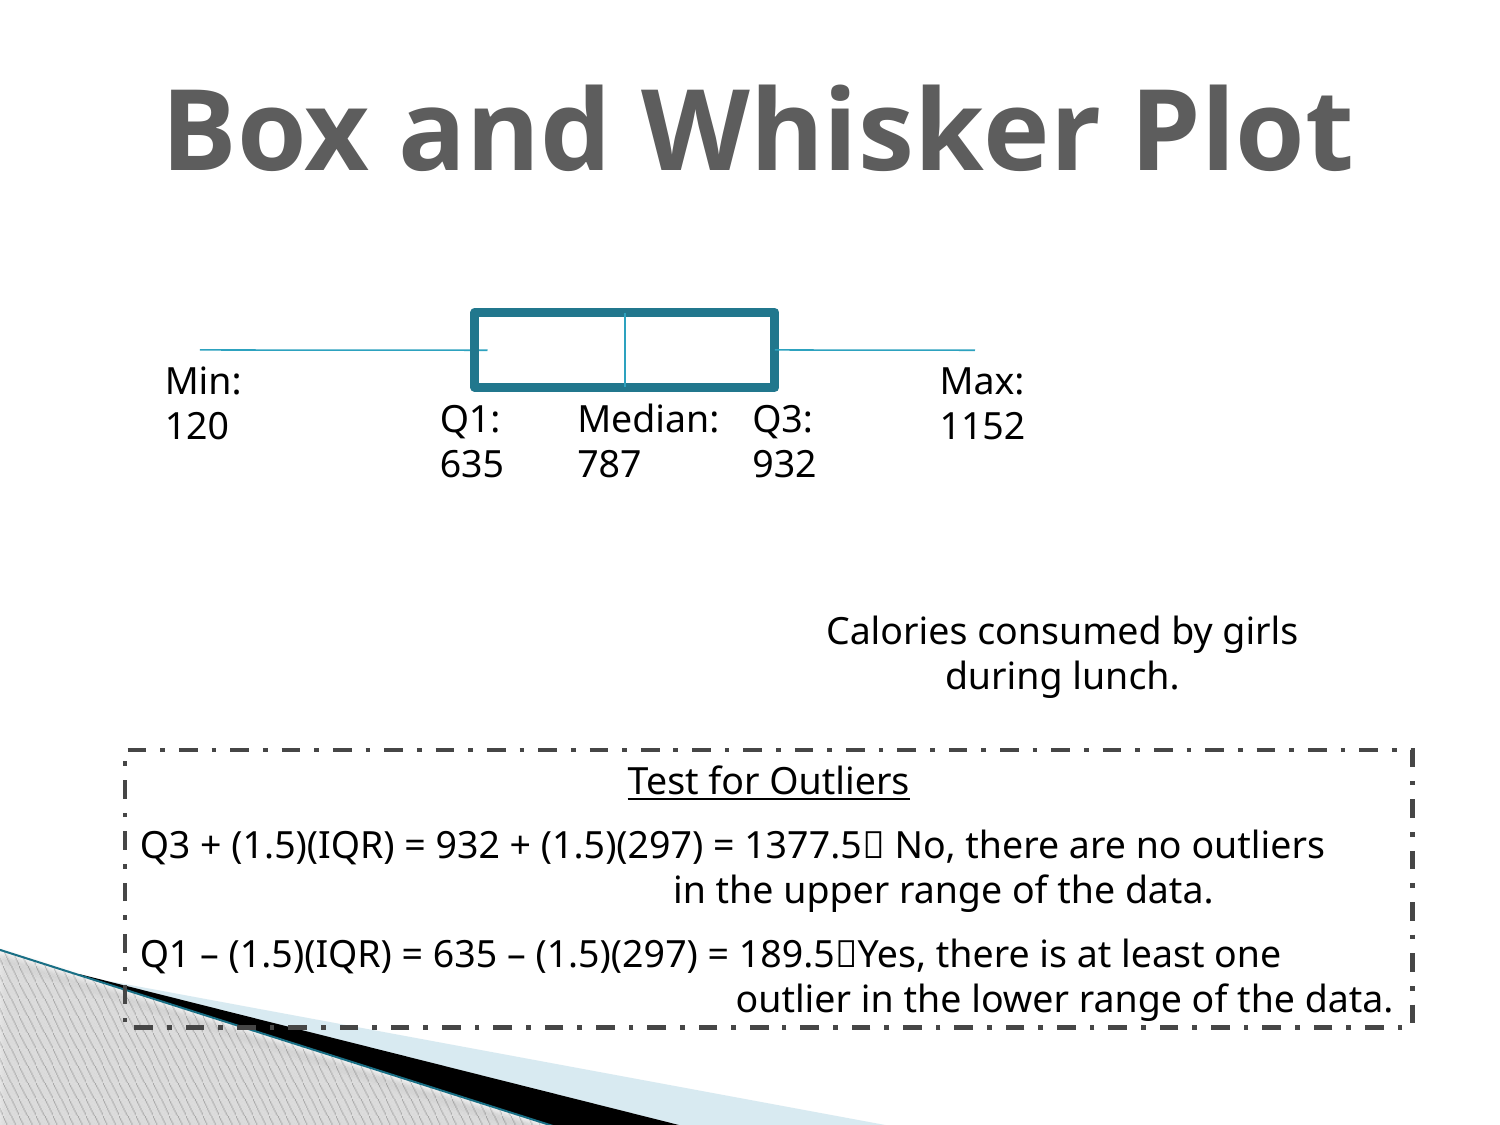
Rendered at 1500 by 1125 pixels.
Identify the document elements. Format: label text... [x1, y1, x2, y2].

text_box Box and Whisker Plot [146, 49, 1370, 200]
text_box Max: 1152 [924, 349, 1063, 455]
text_box Test for Outliers Q3 + (1.5)(IQR) = 932 + (1.5)(297) = 1377.5 No, there are no outliers in the upper range of the data. Q1 – (1.5)(IQR) = 635 – (1.5)(297) = 189.5Yes, there is at least one outlier in the lower range of the data. [124, 749, 1413, 1028]
text_box [470, 308, 779, 392]
text_box Q1: 635 [425, 387, 538, 493]
text_box Calories consumed by girls during lunch. [774, 599, 1350, 705]
text_box Q3: 932 [737, 387, 850, 493]
text_box Median: 787 [562, 387, 737, 493]
text_box Min: 120 [150, 349, 275, 455]
